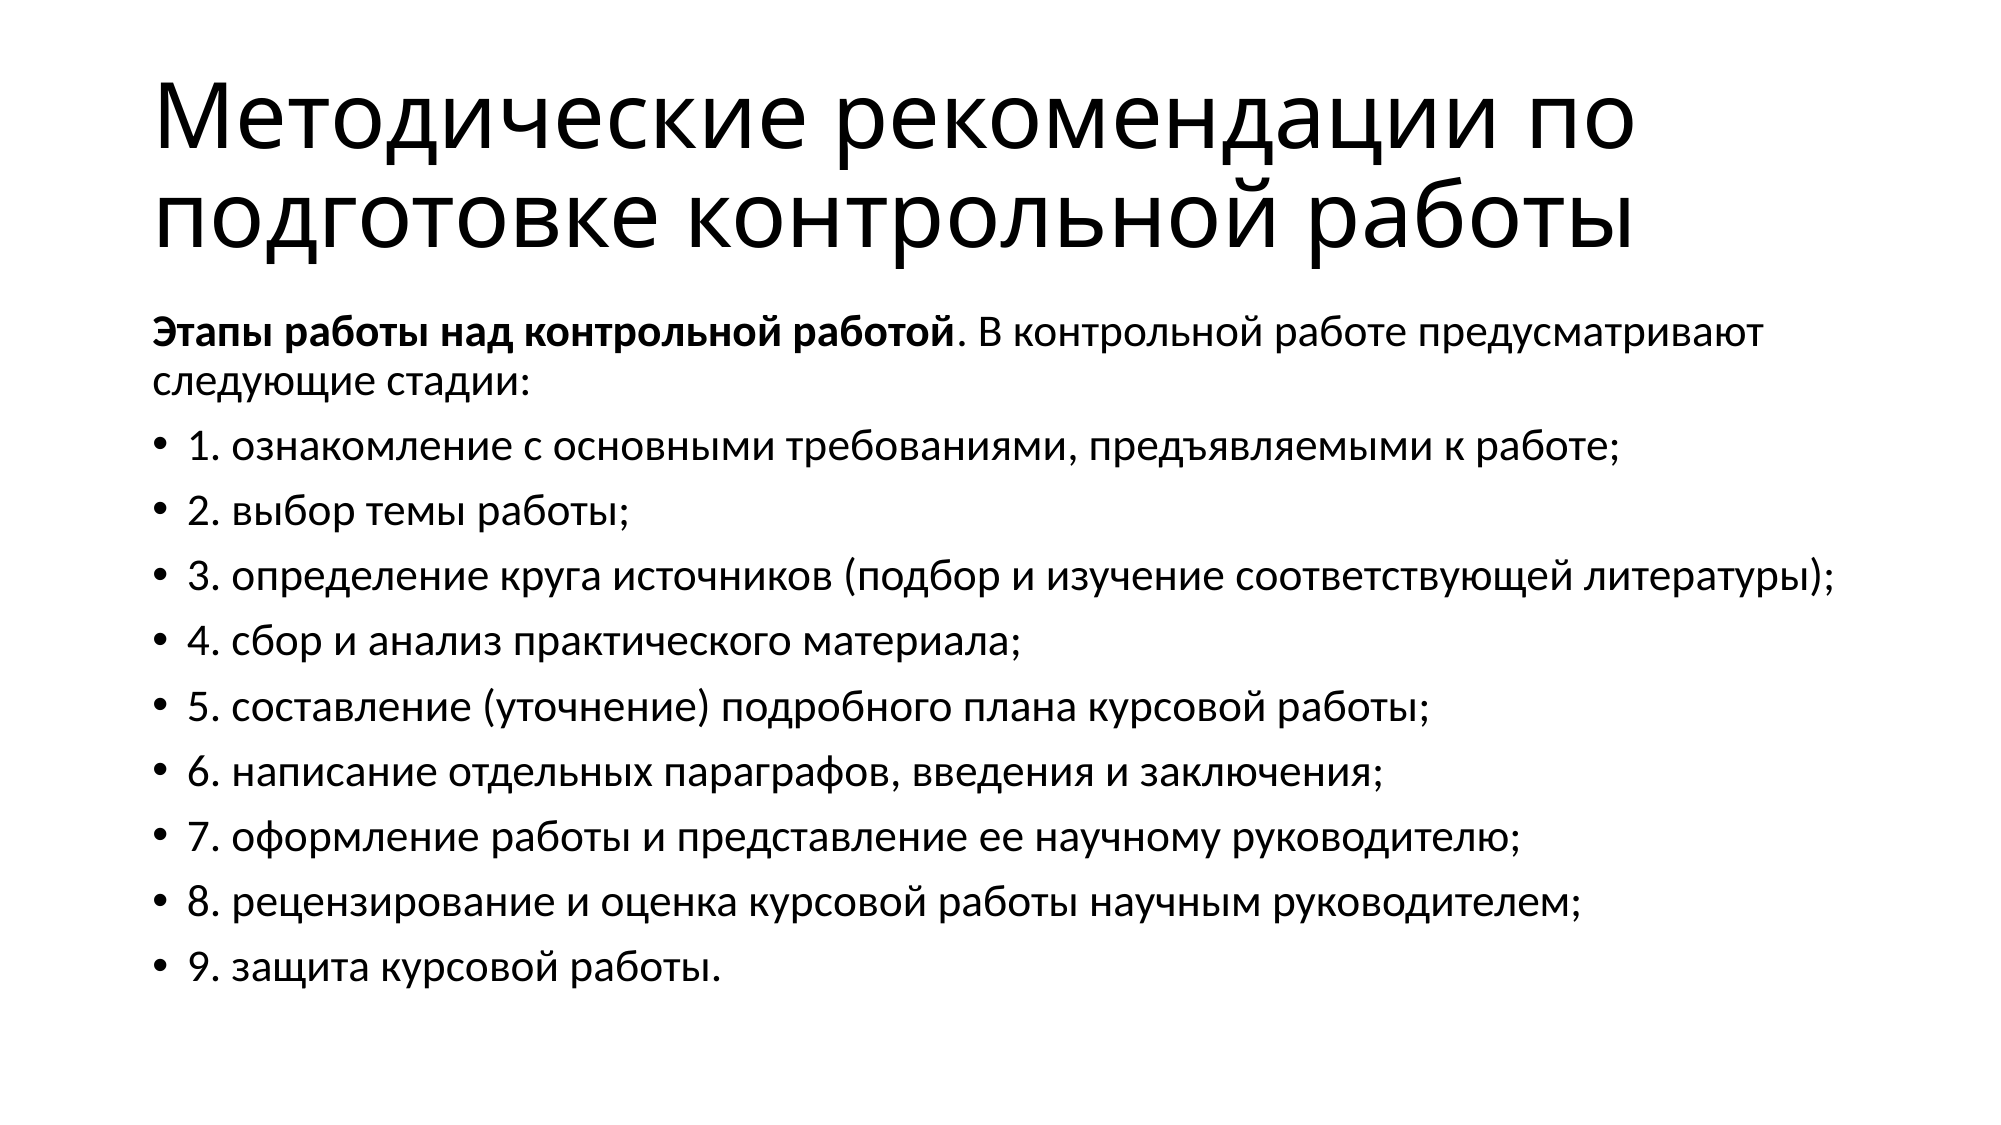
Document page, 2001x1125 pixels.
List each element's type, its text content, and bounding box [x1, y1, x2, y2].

list Этапы работы над контрольной работой. В контрольной работе предусматривают следующие стадии: 1. ознакомление с основными требованиями, предъявляемыми к работе; 2. выбор темы работы; 3. определение круга источников (подбор и изучение соответствующей литературы); 4. сбор и анализ практического материала; 5. составление (уточнение) подробного плана курсовой работы; 6. написание отдельных параграфов, введения и заключения; 7. оформление работы и представление ее научному руководителю; 8. рецензирование и оценка курсовой работы научным руководителем; 9. защита курсовой работы. [137, 299, 1863, 1014]
title Методические рекомендации по подготовке контрольной работы [137, 59, 1863, 278]
